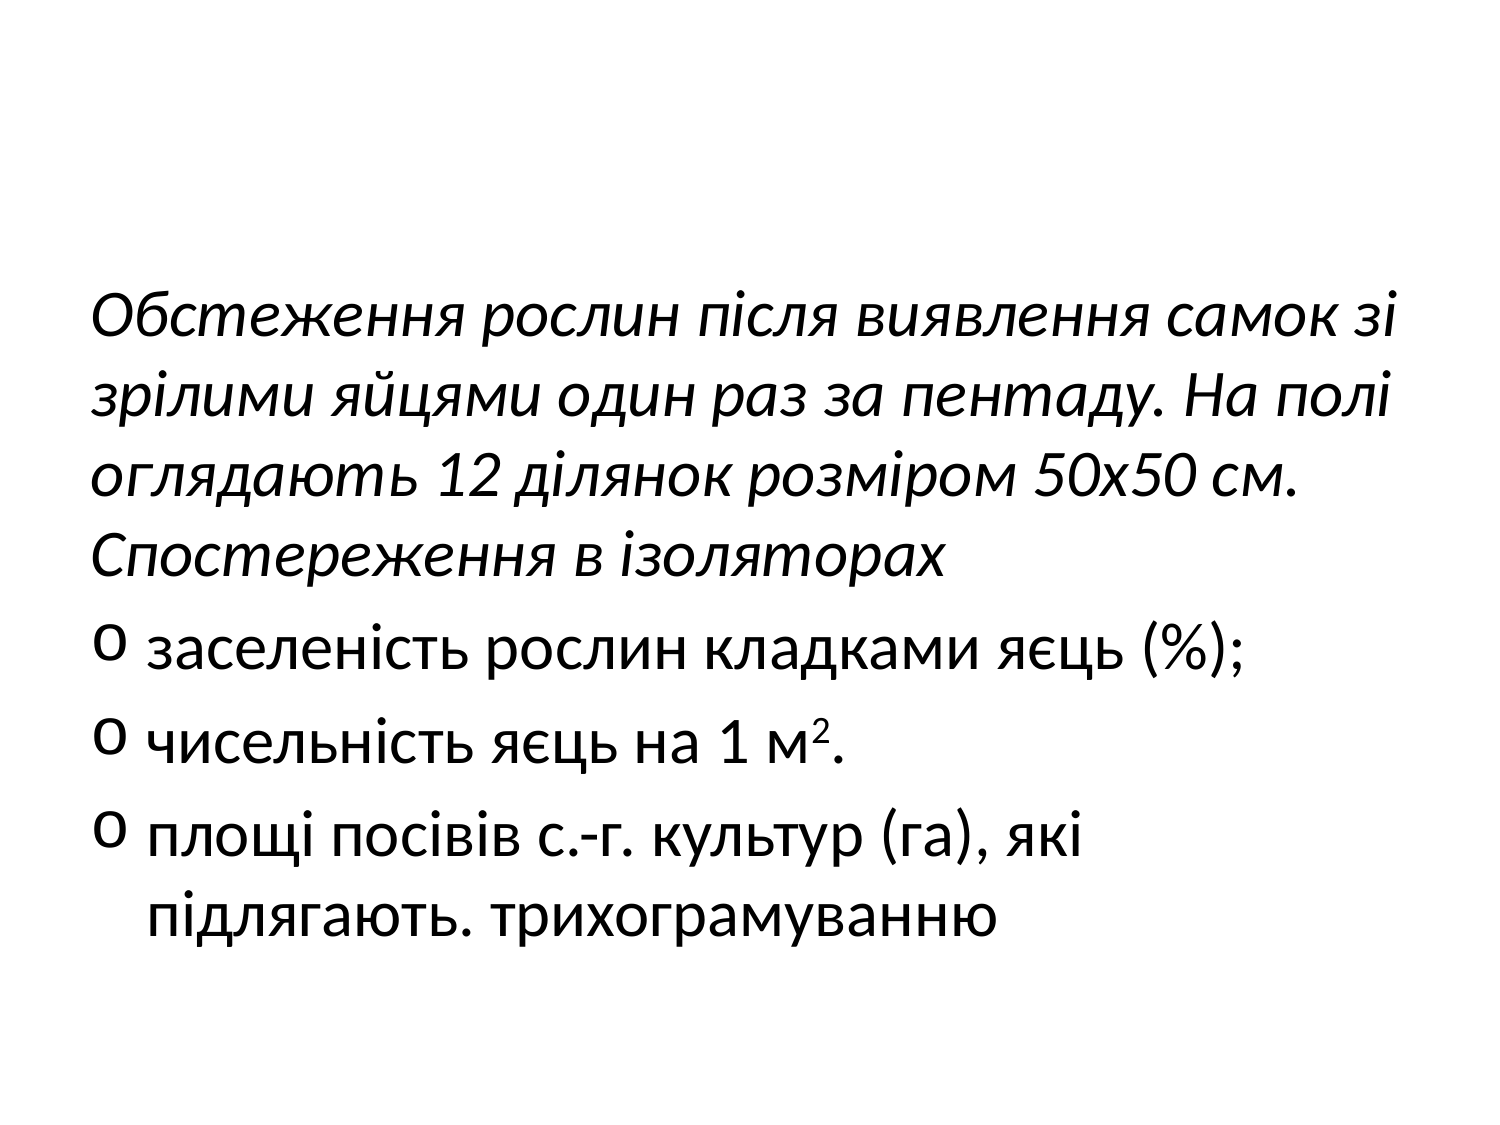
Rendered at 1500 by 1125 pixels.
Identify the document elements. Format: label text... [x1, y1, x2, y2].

list Обстеження рослин після виявлення самок зі зрілими яйцями один раз за пентаду. На полі оглядають 12 ділянок розміром 50х50 см. Спостереження в ізоляторах заселеність рослин кладками яєць (%); чисельність яєць на 1 м2. площі посівів с.-г. культур (га), які підлягають. трихограмуванню [75, 262, 1425, 1005]
